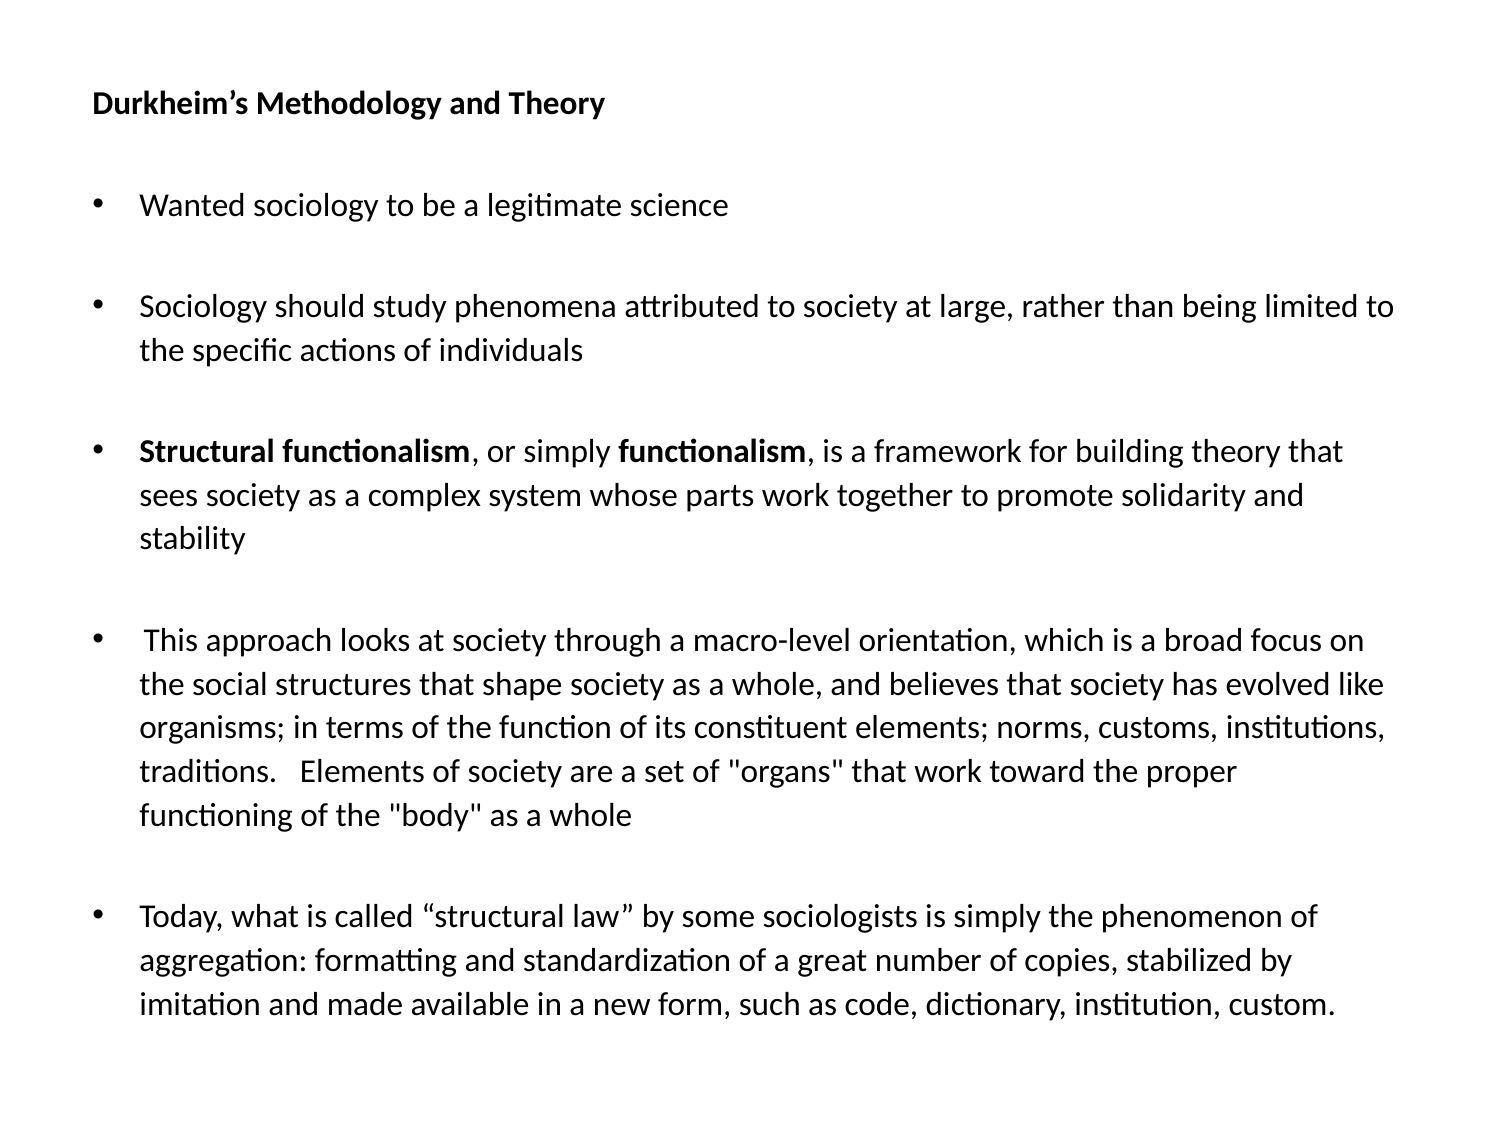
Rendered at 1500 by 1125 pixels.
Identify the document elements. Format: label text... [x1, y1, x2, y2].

text_box Durkheim’s Methodology and Theory Wanted sociology to be a legitimate science Sociology should study phenomena attributed to society at large, rather than being limited to the specific actions of individuals Structural functionalism, or simply functionalism, is a framework for building theory that sees society as a complex system whose parts work together to promote solidarity and stability This approach looks at society through a macro-level orientation, which is a broad focus on the social structures that shape society as a whole, and believes that society has evolved like organisms; in terms of the function of its constituent elements; norms, customs, institutions, traditions. Elements of society are a set of "organs" that work toward the proper functioning of the "body" as a whole Today, what is called “structural law” by some sociologists is simply the phenomenon of aggregation: formatting and standardization of a great number of copies, stabilized by imitation and made available in a new form, such as code, dictionary, institution, custom. [77, 70, 1413, 1047]
